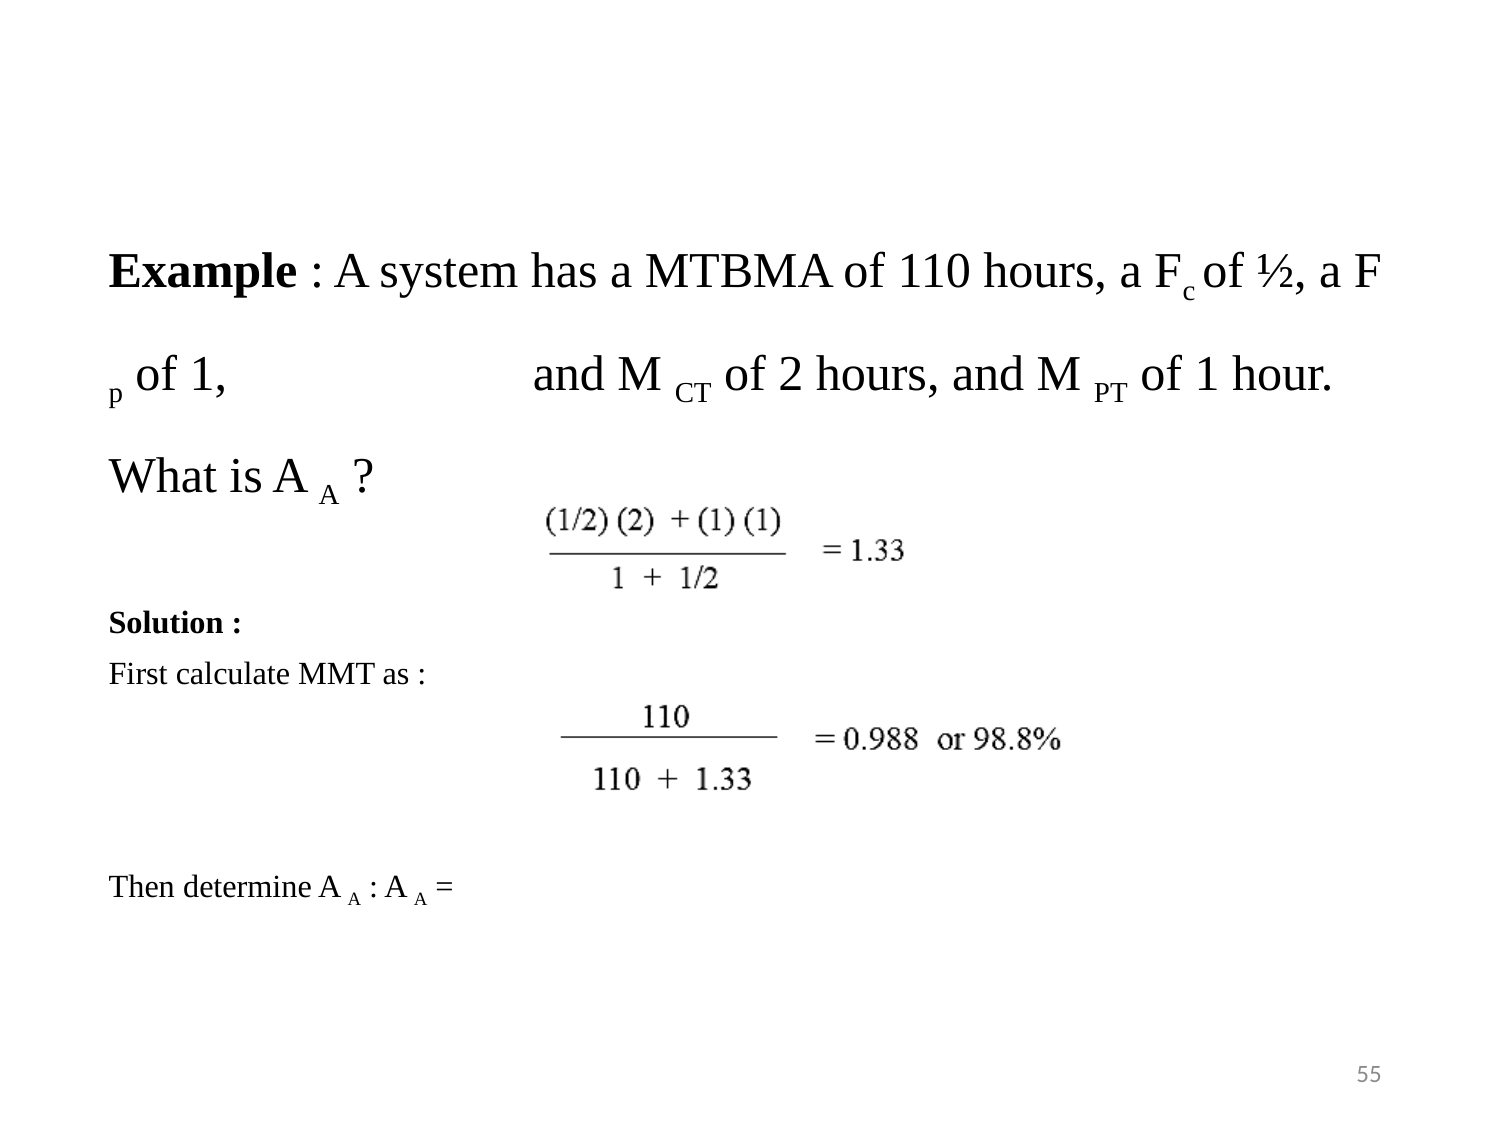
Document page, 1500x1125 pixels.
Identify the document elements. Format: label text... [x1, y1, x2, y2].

picture [539, 689, 1075, 799]
slide_number 55 [1059, 1042, 1397, 1103]
list Example : A system has a MTBMA of 110 hours, a Fc of ½, a F p of 1, and M CT of 2 hours, and M PT of 1 hour. What is A A ? Solution : First calculate MMT as : Then determine A A : A A = [93, 196, 1417, 920]
picture [533, 489, 957, 607]
